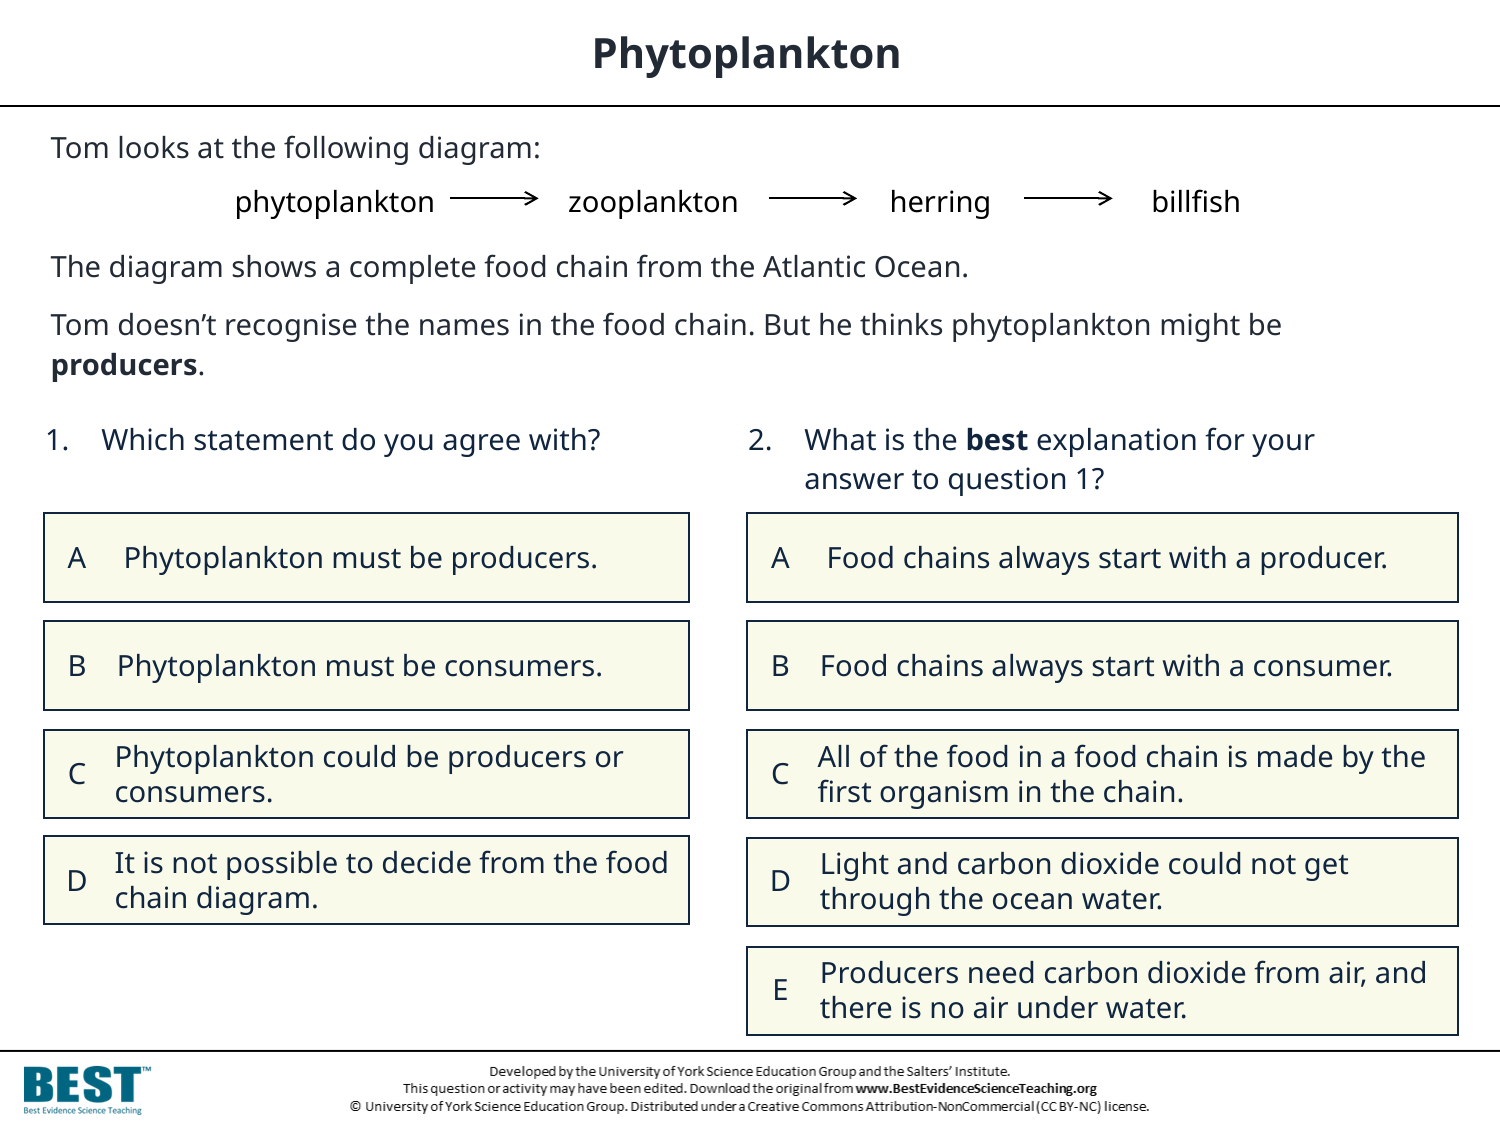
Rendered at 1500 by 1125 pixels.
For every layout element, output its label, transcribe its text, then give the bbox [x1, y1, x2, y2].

picture [0, 105, 1500, 1125]
text_box Phytoplankton [23, 4, 1471, 99]
